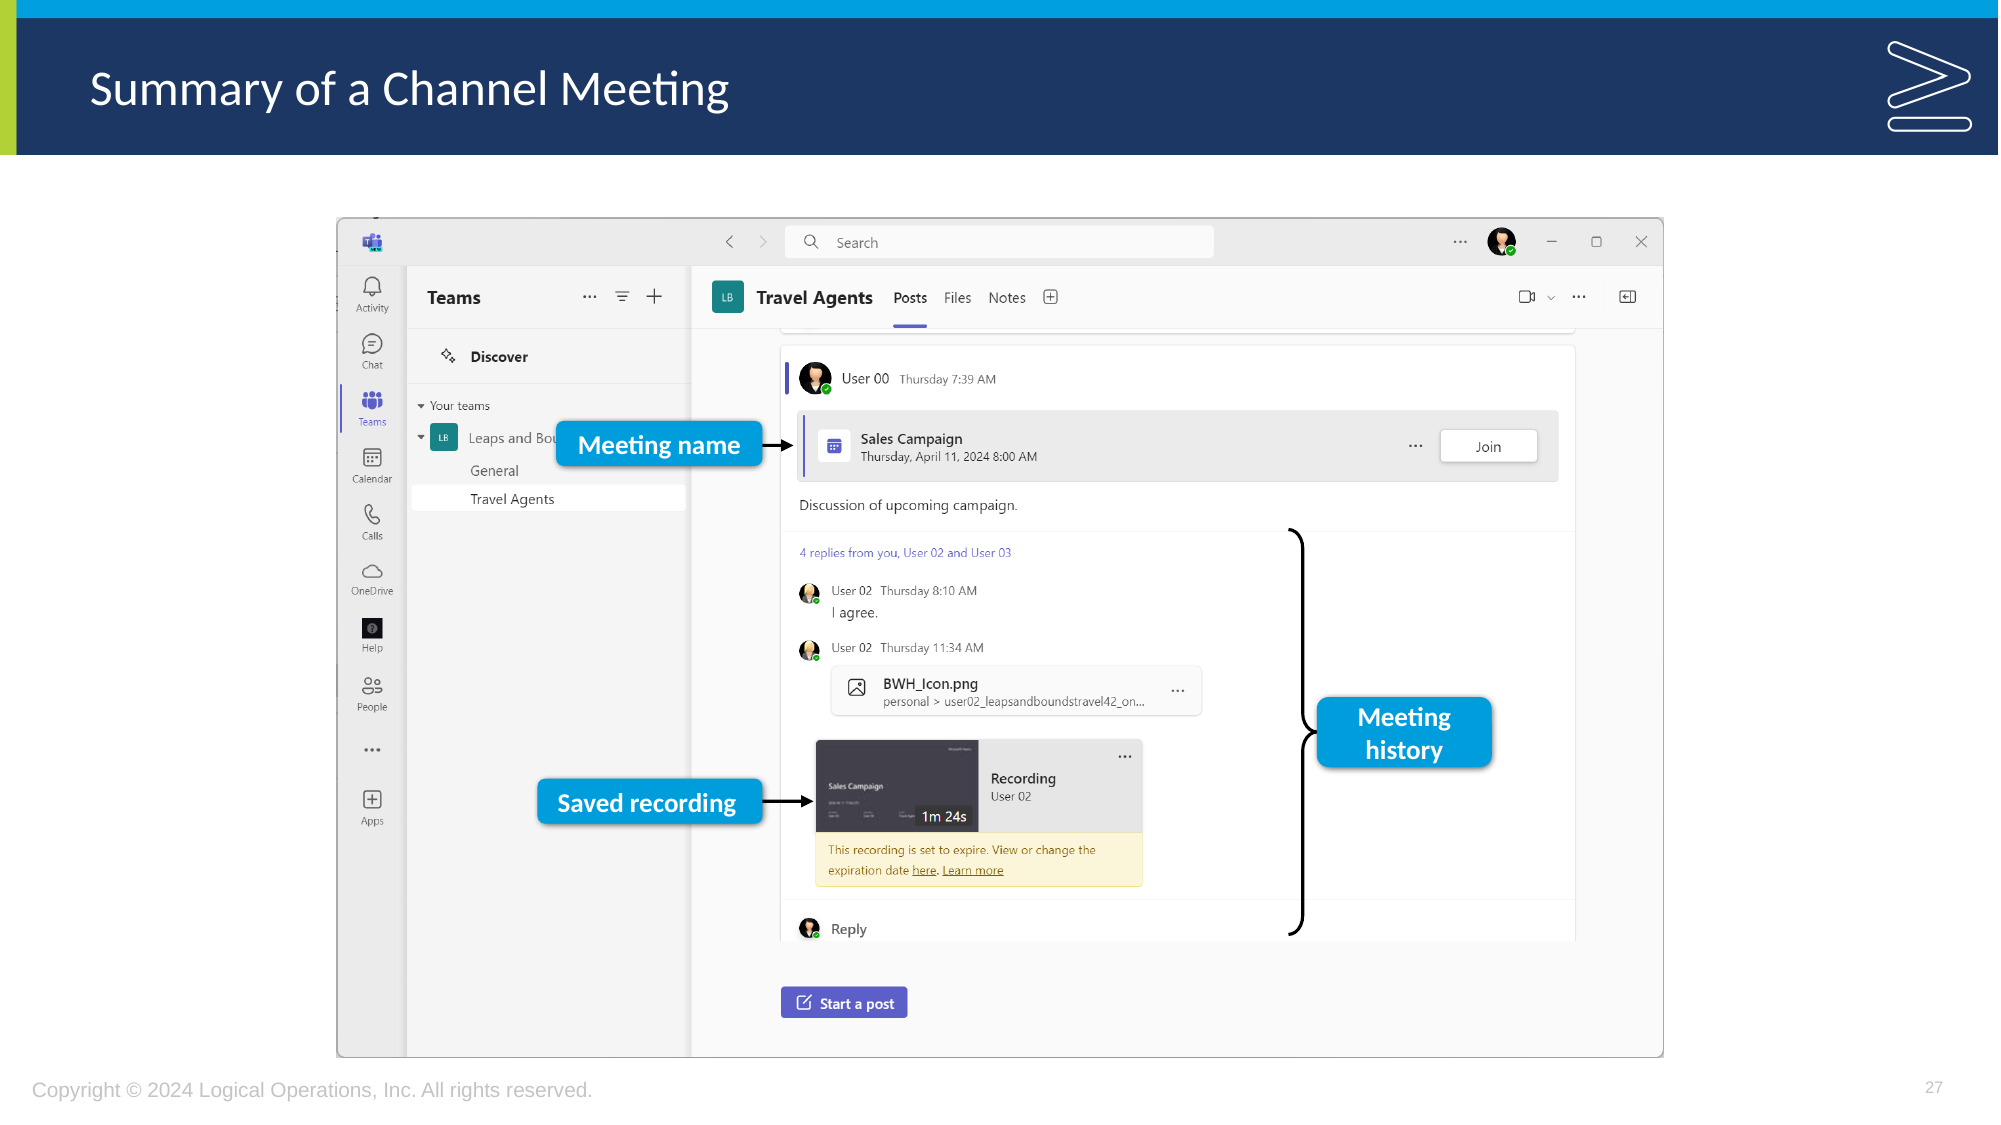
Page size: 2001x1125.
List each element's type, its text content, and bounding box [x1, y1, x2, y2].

picture [0, 0, 74, 155]
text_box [336, 217, 1664, 1058]
slide_number 27 [1491, 1057, 1959, 1118]
title Summary of a Channel Meeting [74, 16, 1850, 155]
picture [1850, 19, 1998, 155]
